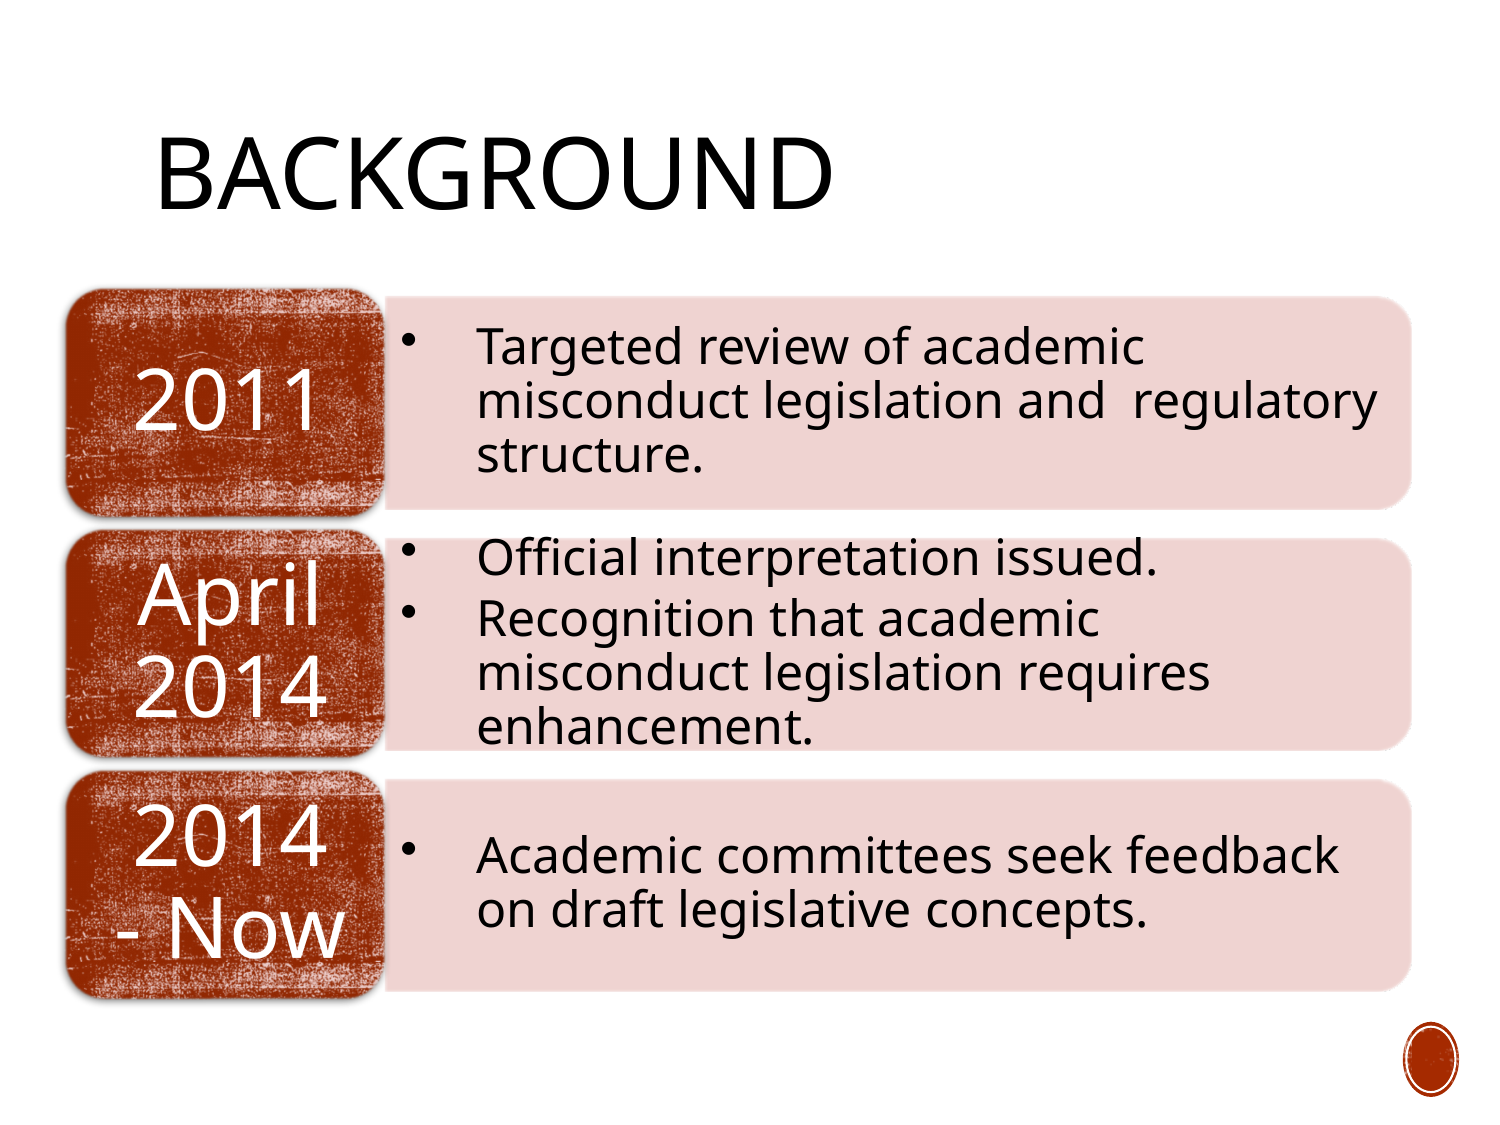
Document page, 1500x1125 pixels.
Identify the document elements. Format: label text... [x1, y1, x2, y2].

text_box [0, 288, 1500, 999]
title Background [137, 37, 1375, 286]
